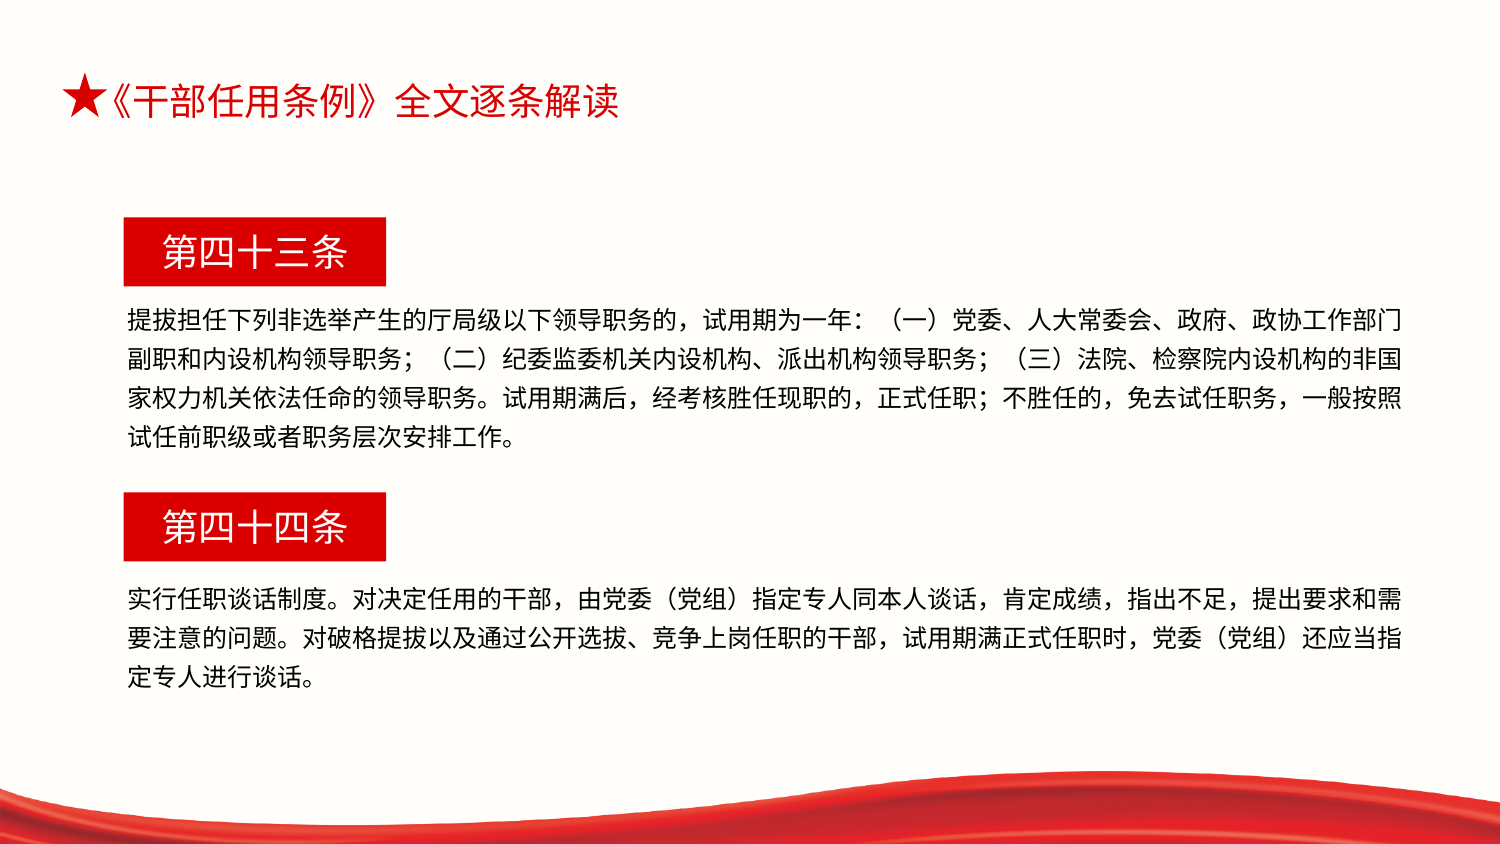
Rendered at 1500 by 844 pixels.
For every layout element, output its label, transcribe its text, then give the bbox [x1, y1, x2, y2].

picture [0, 771, 1500, 844]
text_box 实行任职谈话制度。对决定任用的干部，由党委（党组）指定专人同本人谈话，肯定成绩，指出不足，提出要求和需要注意的问题。对破格提拔以及通过公开选拔、竞争上岗任职的干部，试用期满正式任职时，党委（党组）还应当指定专人进行谈话。 [112, 567, 1425, 699]
text_box 第四十四条 [123, 492, 387, 562]
text_box 第四十三条 [123, 217, 387, 287]
text_box 提拔担任下列非选举产生的厅局级以下领导职务的，试用期为一年：（一）党委、人大常委会、政府、政协工作部门副职和内设机构领导职务；（二）纪委监委机关内设机构、派出机构领导职务；（三）法院、检察院内设机构的非国家权力机关依法任命的领导职务。试用期满后，经考核胜任现职的，正式任职；不胜任的，免去试任职务，一般按照试任前职级或者职务层次安排工作。 [112, 288, 1438, 459]
